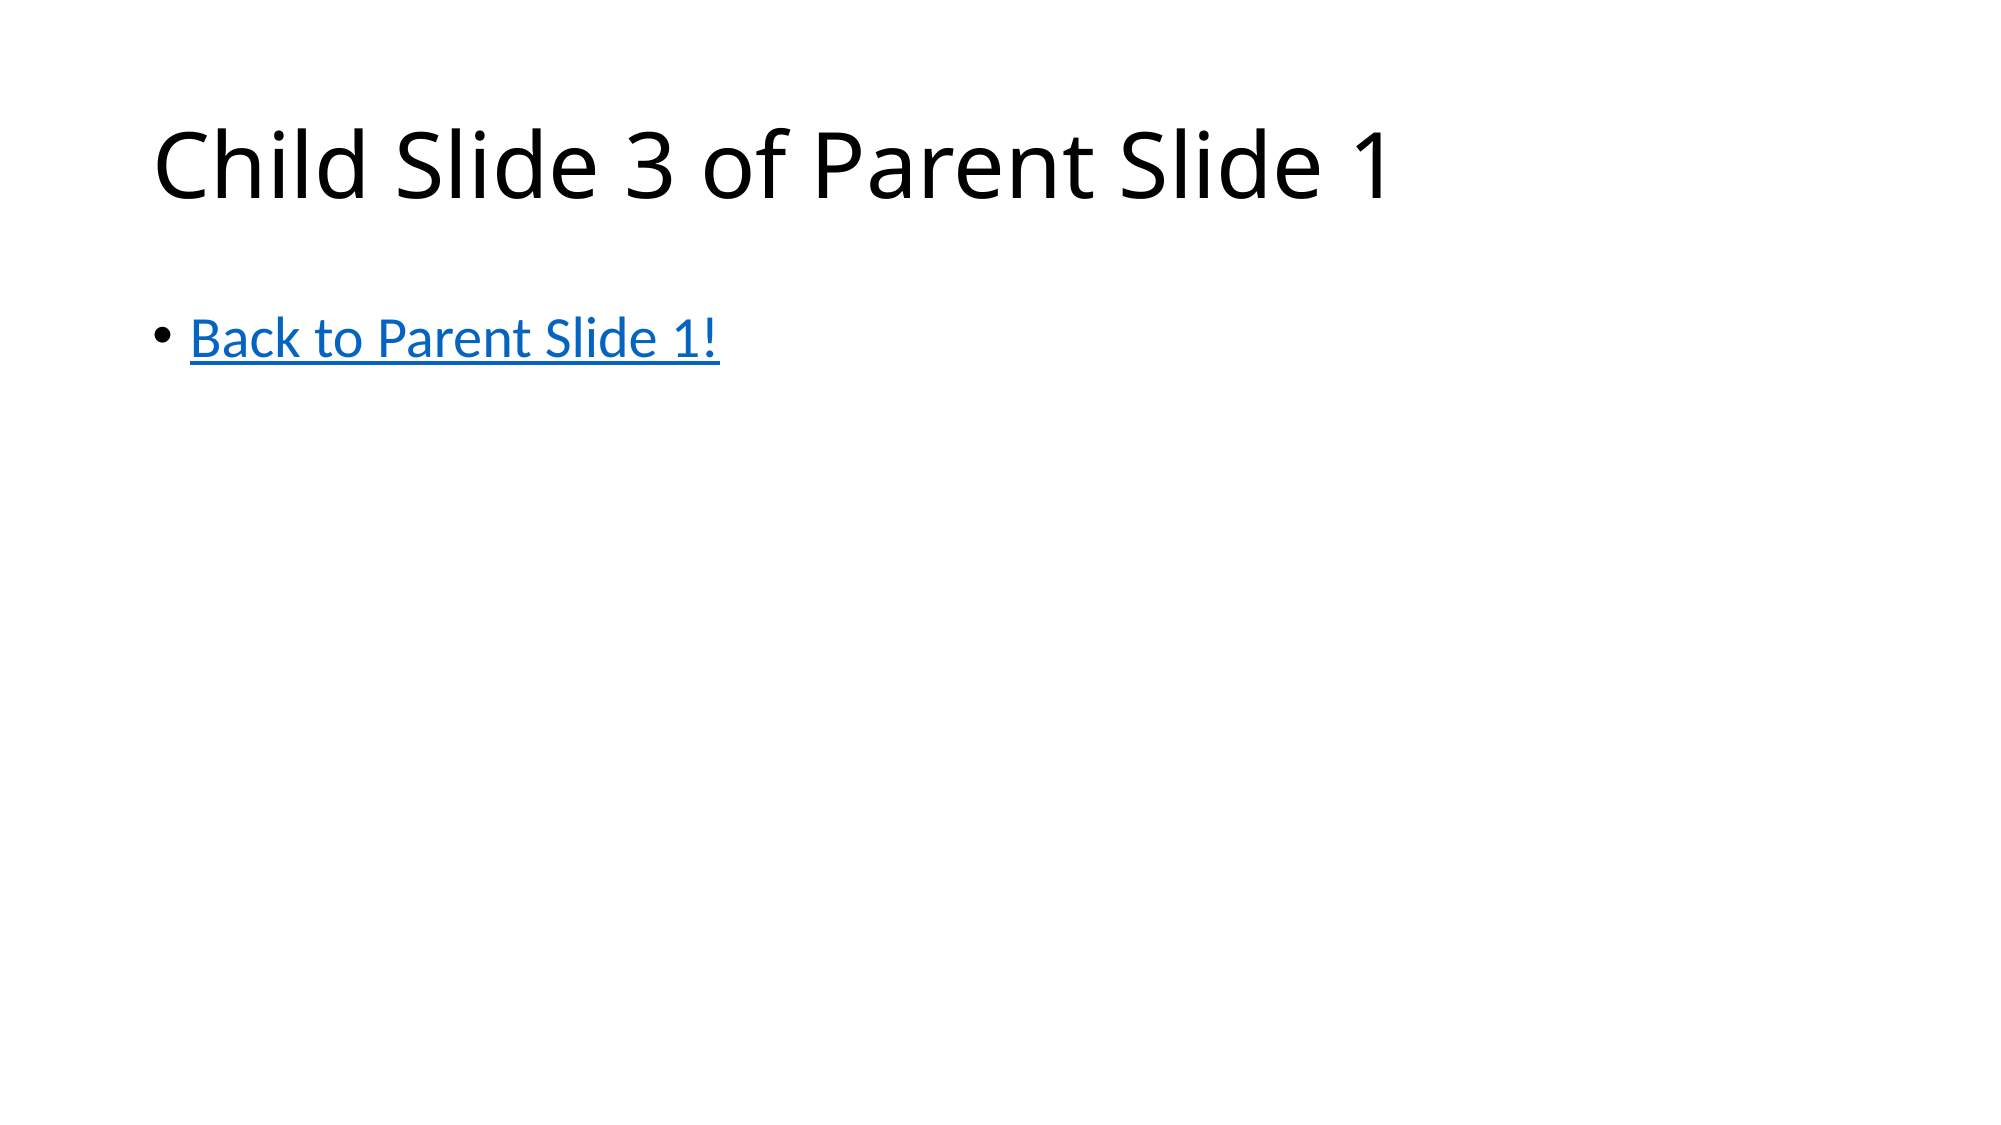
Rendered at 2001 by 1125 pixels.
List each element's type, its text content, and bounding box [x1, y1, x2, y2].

title Child Slide 3 of Parent Slide 1 [137, 59, 1863, 278]
list Back to Parent Slide 1! [137, 299, 1863, 1014]
